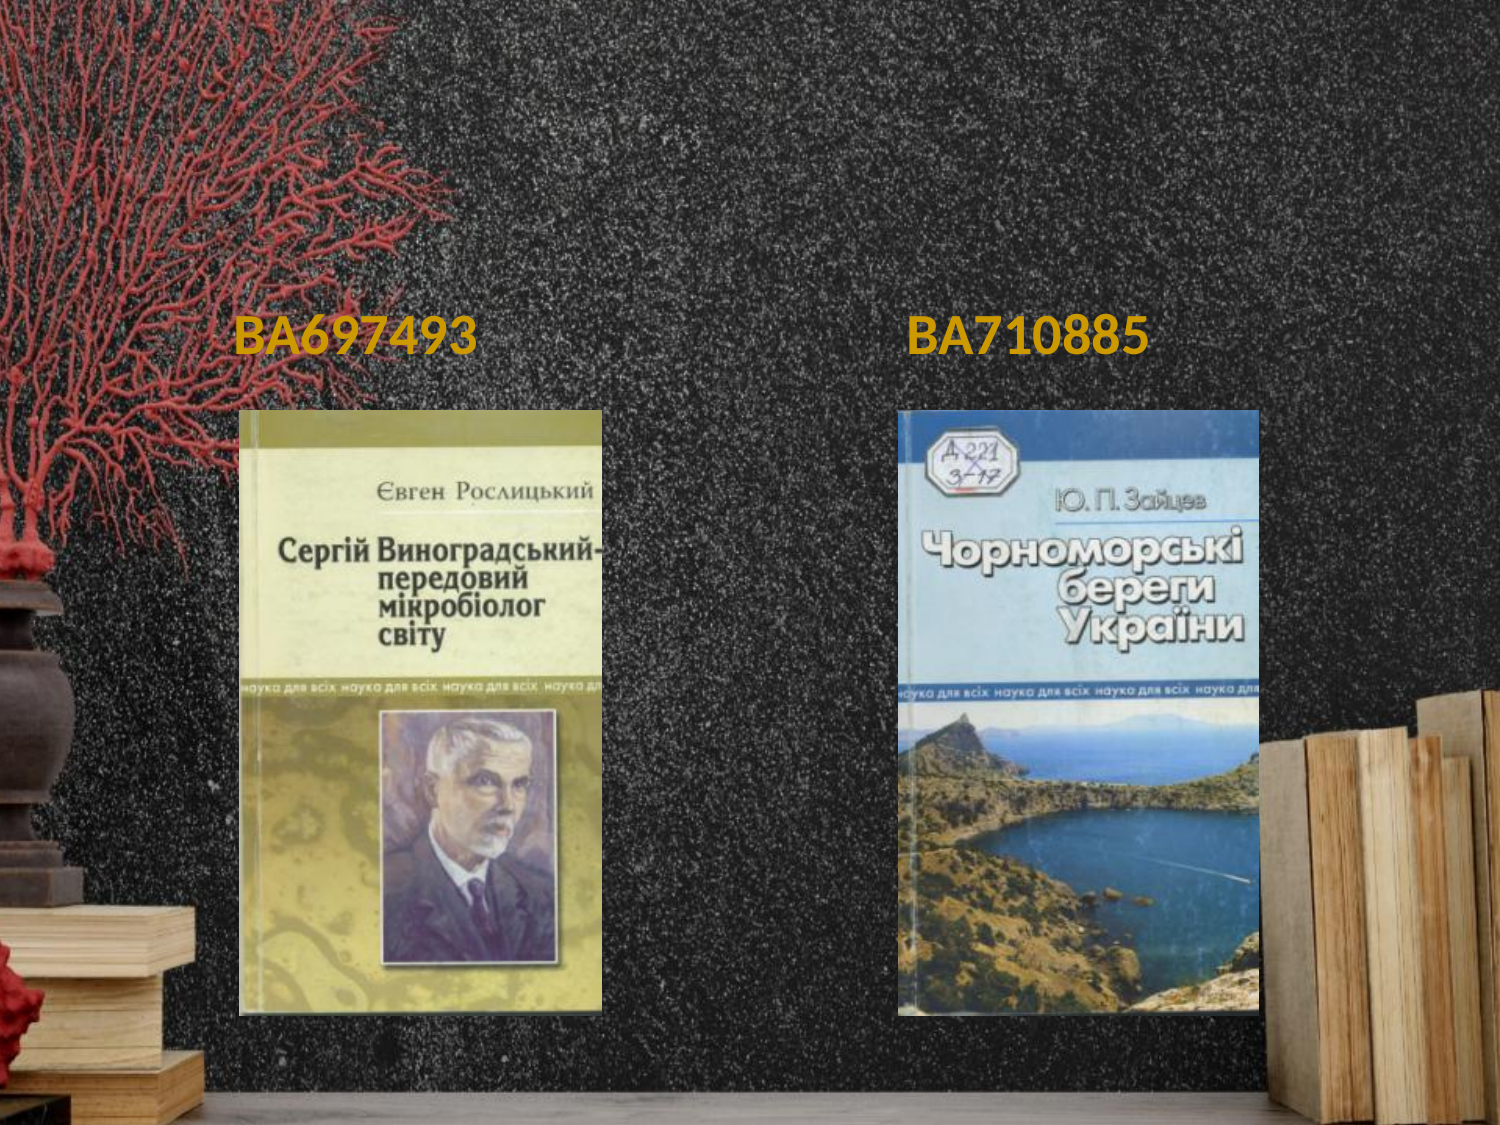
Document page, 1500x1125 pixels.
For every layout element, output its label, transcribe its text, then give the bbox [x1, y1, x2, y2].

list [898, 410, 1259, 1016]
picture [0, 0, 1500, 1125]
list ВА697493 [218, 251, 738, 375]
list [239, 410, 602, 1016]
list ВА710885 [891, 251, 1425, 375]
